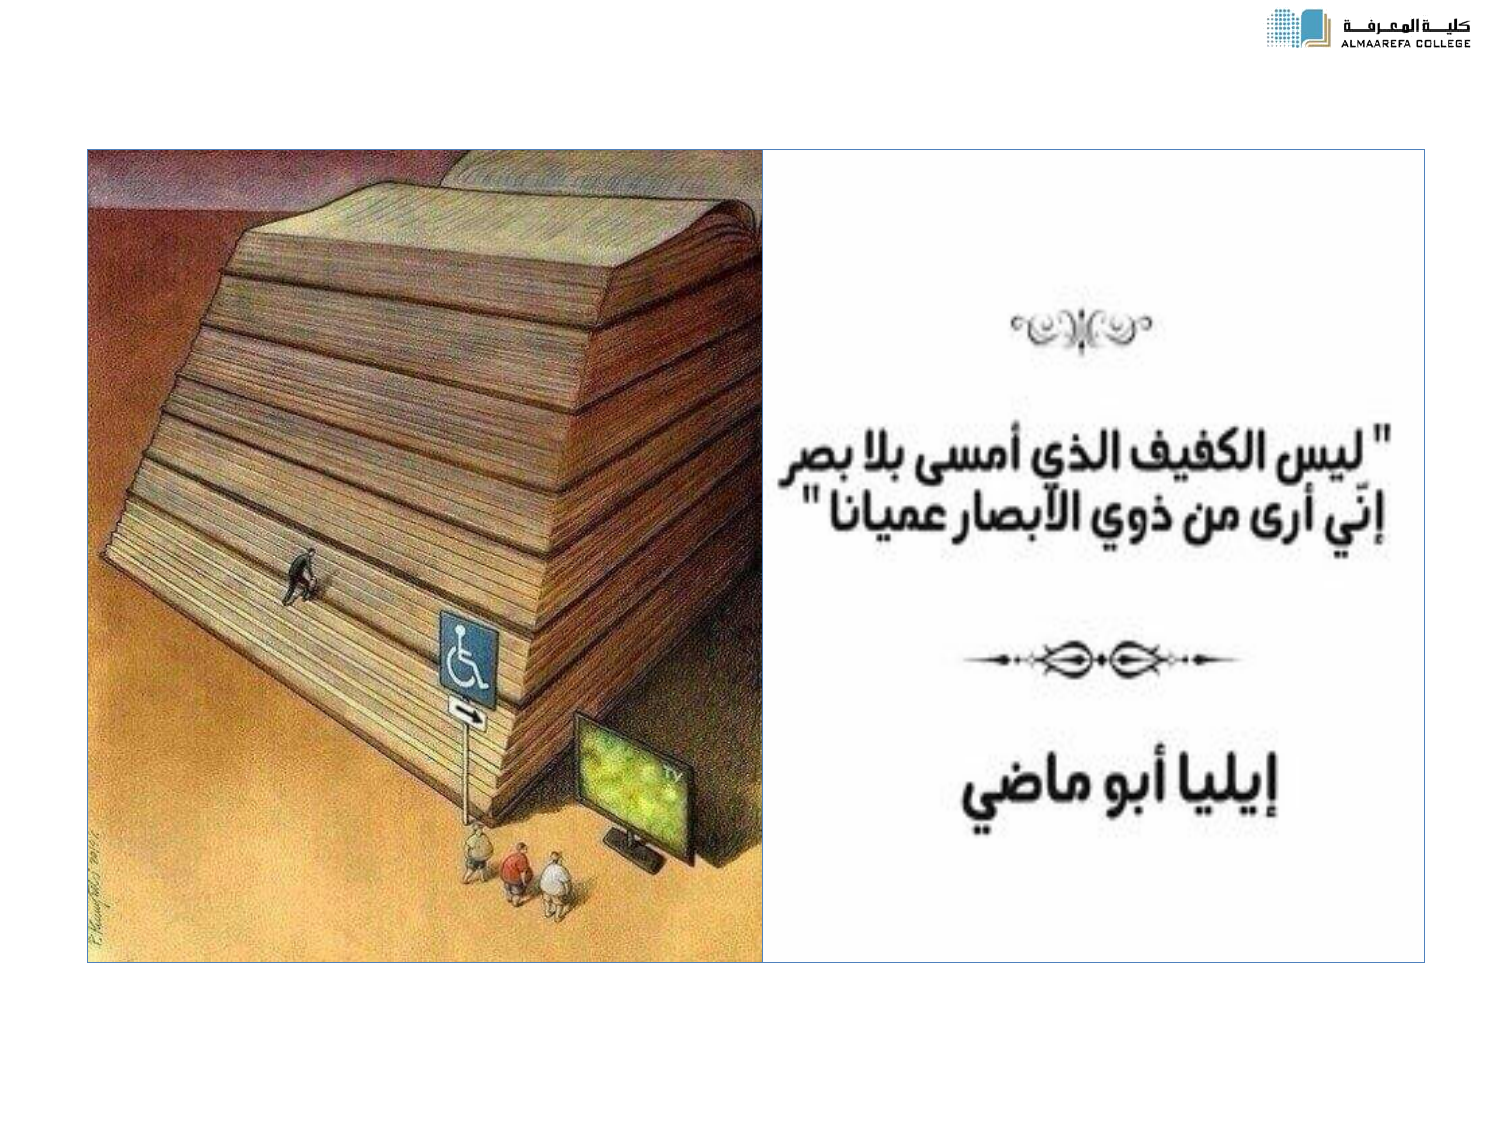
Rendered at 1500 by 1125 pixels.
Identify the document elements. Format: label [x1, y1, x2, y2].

picture [1262, 0, 1475, 65]
picture [87, 149, 1426, 963]
